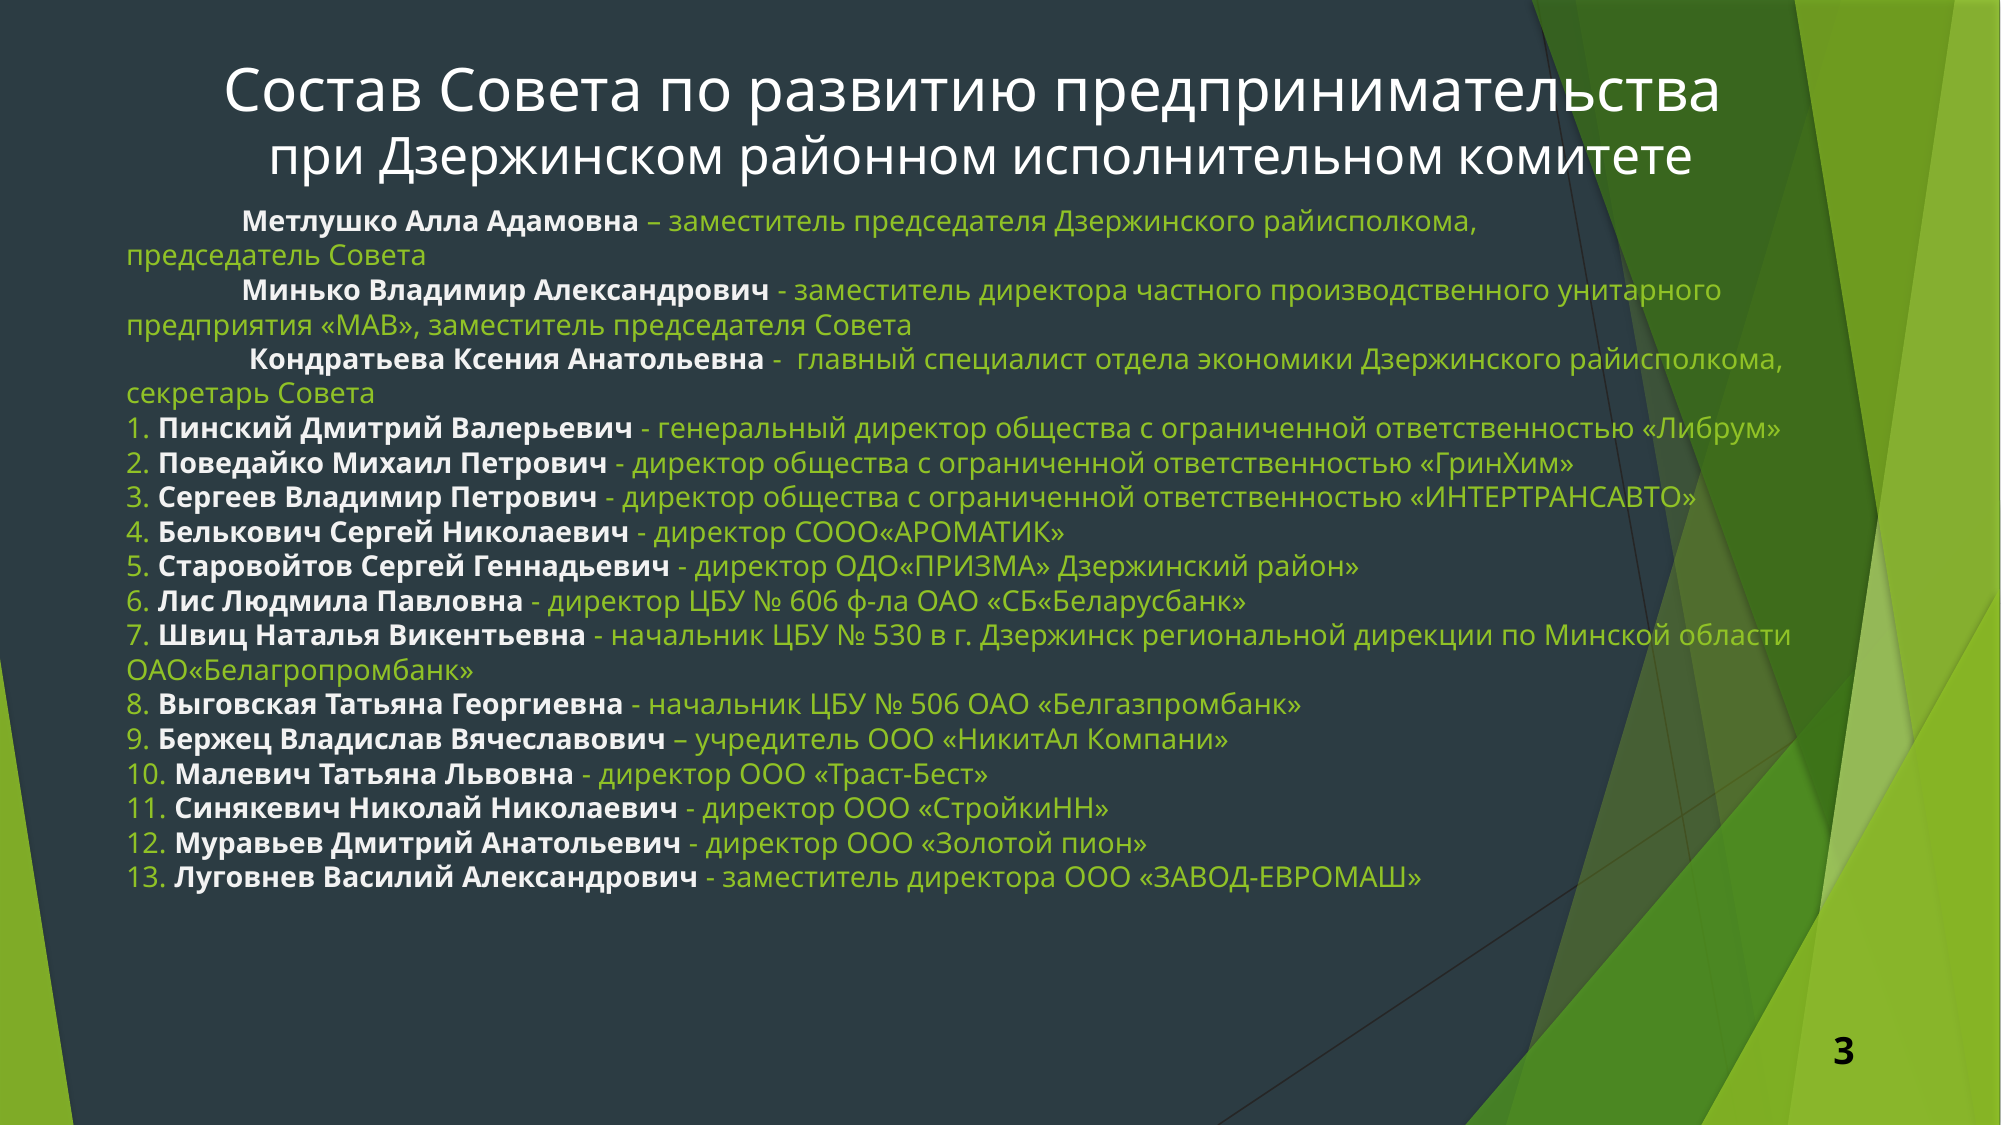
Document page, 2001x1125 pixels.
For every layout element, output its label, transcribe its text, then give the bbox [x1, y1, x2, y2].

title Метлушко Алла Адамовна – заместитель председателя Дзержинского райисполкома, председатель Совета Минько Владимир Александрович - заместитель директора частного производственного унитарного предприятия «МАВ», заместитель председателя Совета Кондратьева Ксения Анатольевна - главный специалист отдела экономики Дзержинского райисполкома, секретарь Совета 1. Пинский Дмитрий Валерьевич - генеральный директор общества с ограниченной ответственностью «Либрум» 2. Поведайко Михаил Петрович - директор общества с ограниченной ответственностью «ГринХим» 3. Сергеев Владимир Петрович - директор общества с ограниченной ответственностью «ИНТЕРТРАНСАВТО» 4. Белькович Сергей Николаевич - директор СООО«АРОМАТИК» 5. Старовойтов Сергей Геннадьевич - директор ОДО«ПРИЗМА» Дзержинский район» 6. Лис Людмила Павловна - директор ЦБУ № 606 ф-ла ОАО «СБ«Беларусбанк» 7. Швиц Наталья Викентьевна - начальник ЦБУ № 530 в г. Дзержинск региональной дирекции по Минской области ОАО«Белагропромбанк» 8. Выговская Татьяна Георгиевна - начальник ЦБУ № 506 ОАО «Белгазпромбанк» 9. Бержец Владислав Вячеславович – учредитель ООО «НикитАл Компани» 10. Малевич Татьяна Львовна - директор ООО «Траст-Бест» 11. Синякевич Николай Николаевич - директор ООО «СтройкиНН» 12. Муравьев Дмитрий Анатольевич - директор ООО «Золотой пион» 13. Луговнев Василий Александрович - заместитель директора ООО «ЗАВОД-ЕВРОМАШ» [111, 195, 1907, 1043]
text_box Состав Совета по развитию предпринимательства при Дзержинском районном исполнительном комитете [111, 43, 1851, 195]
text_box 3 [1818, 1019, 1878, 1080]
